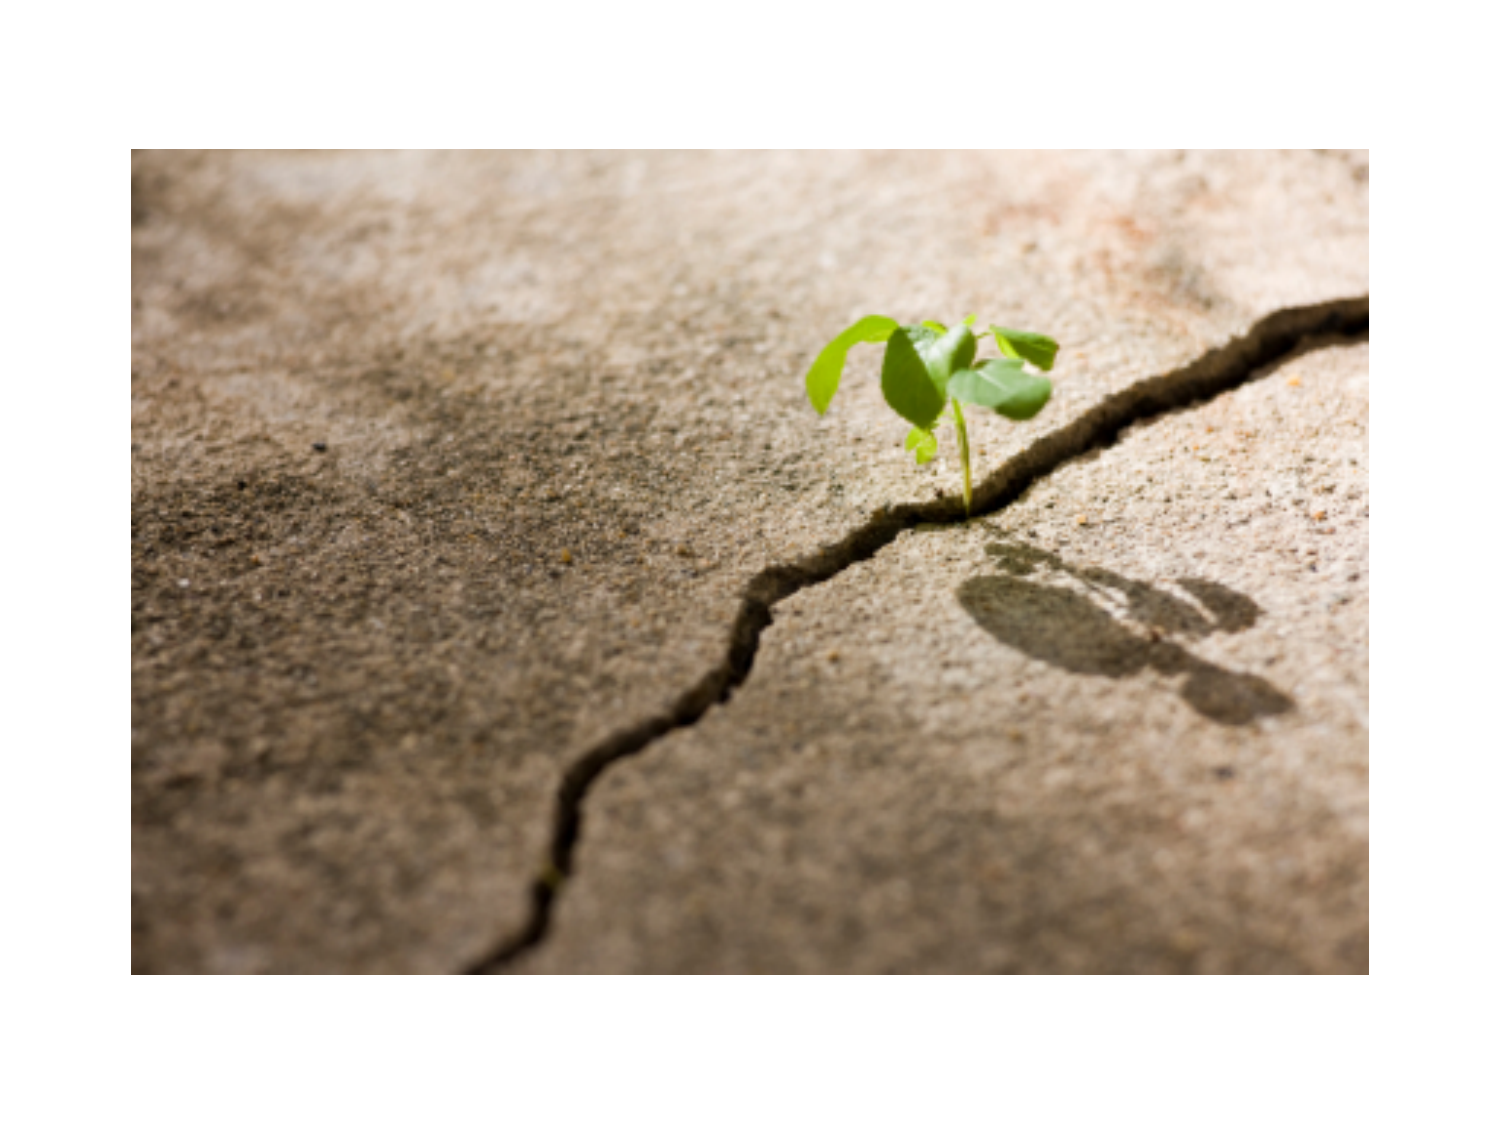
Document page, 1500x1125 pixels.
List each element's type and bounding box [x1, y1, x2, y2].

picture [131, 149, 1369, 976]
